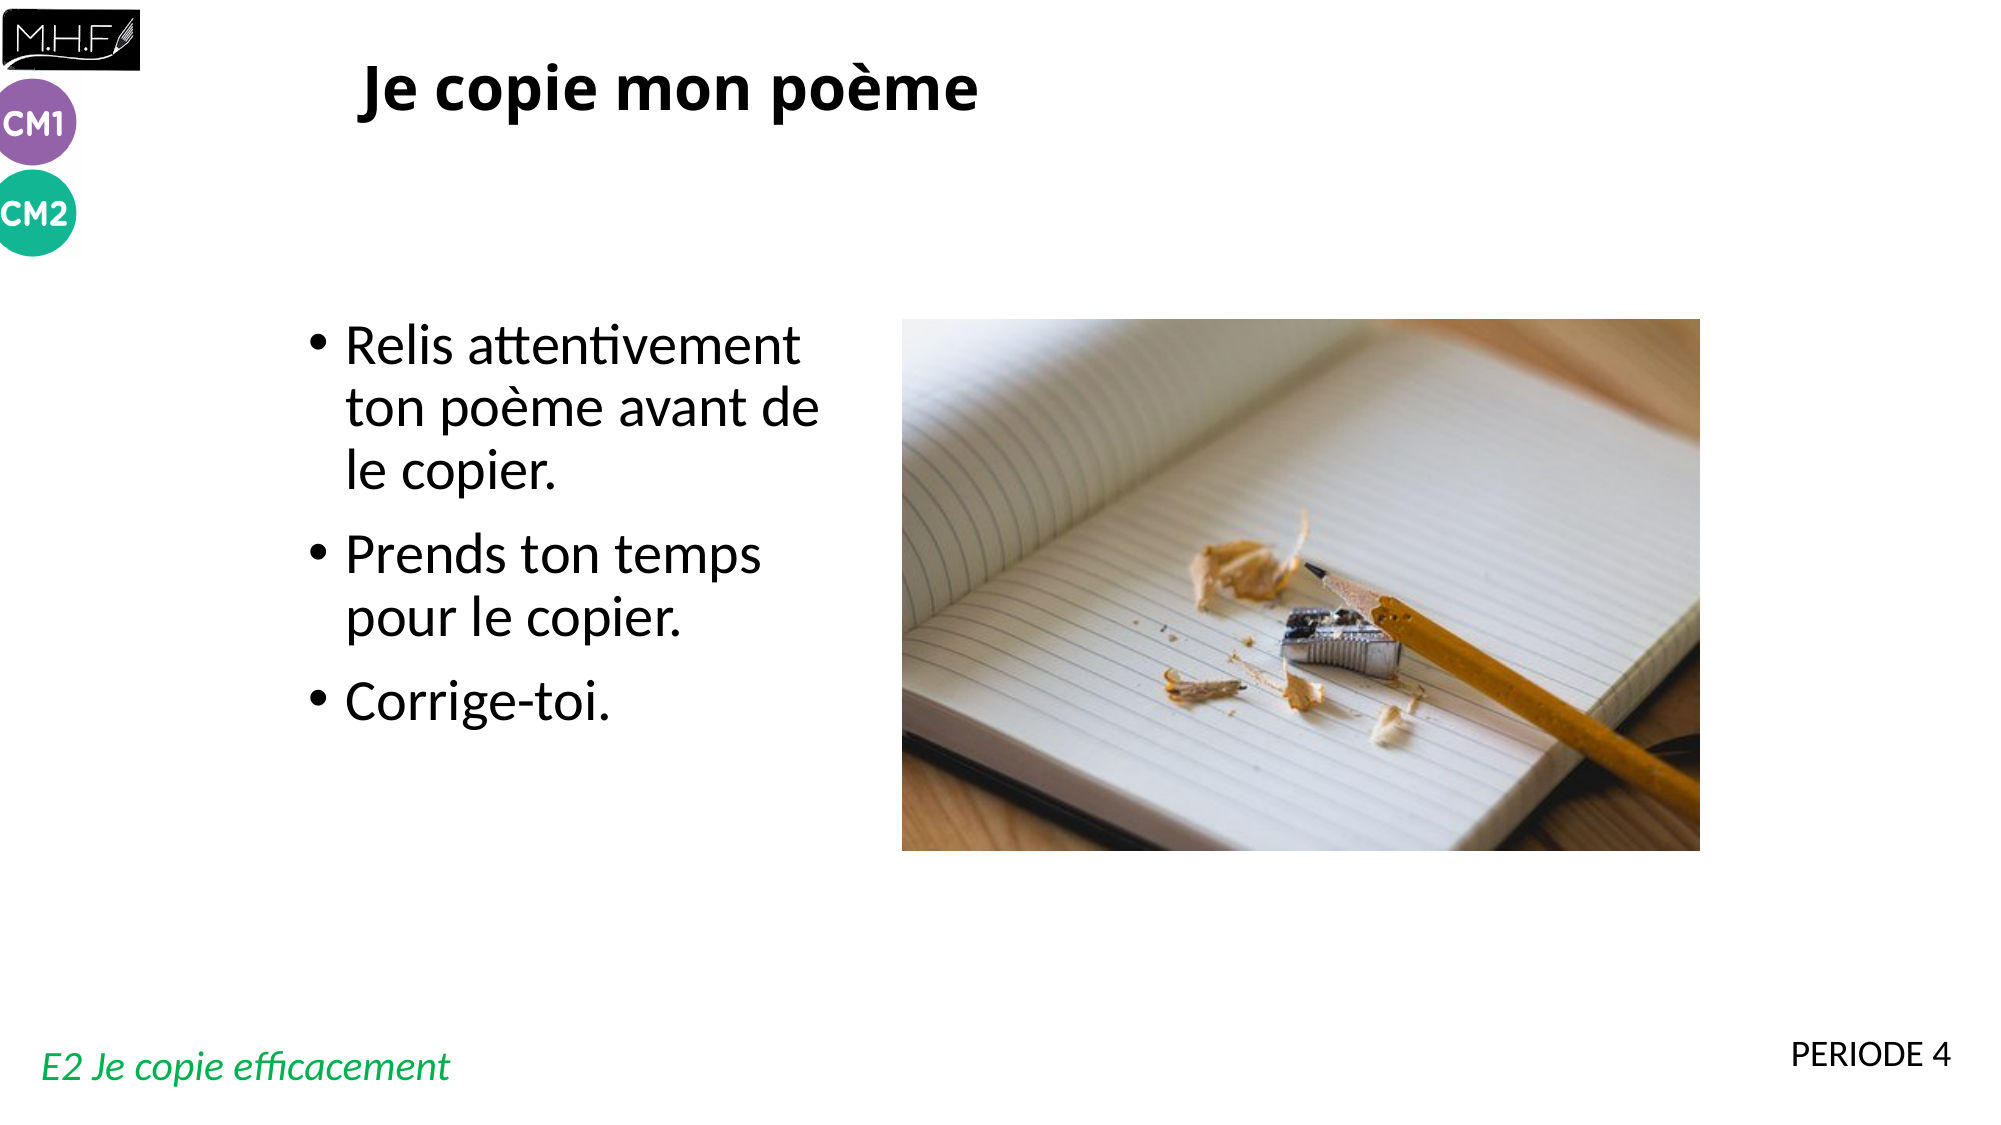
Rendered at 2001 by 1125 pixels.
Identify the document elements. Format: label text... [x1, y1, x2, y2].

title Je copie mon poème [347, 32, 1084, 149]
picture [0, 7, 140, 259]
text_box PERIODE 4 [1362, 1021, 1967, 1082]
picture [902, 319, 1700, 851]
text_box Relis attentivement ton poème avant de le copier. Prends ton temps pour le copier. Corrige-toi. [293, 306, 839, 908]
list E2 Je copie efficacement [25, 1036, 1150, 1125]
